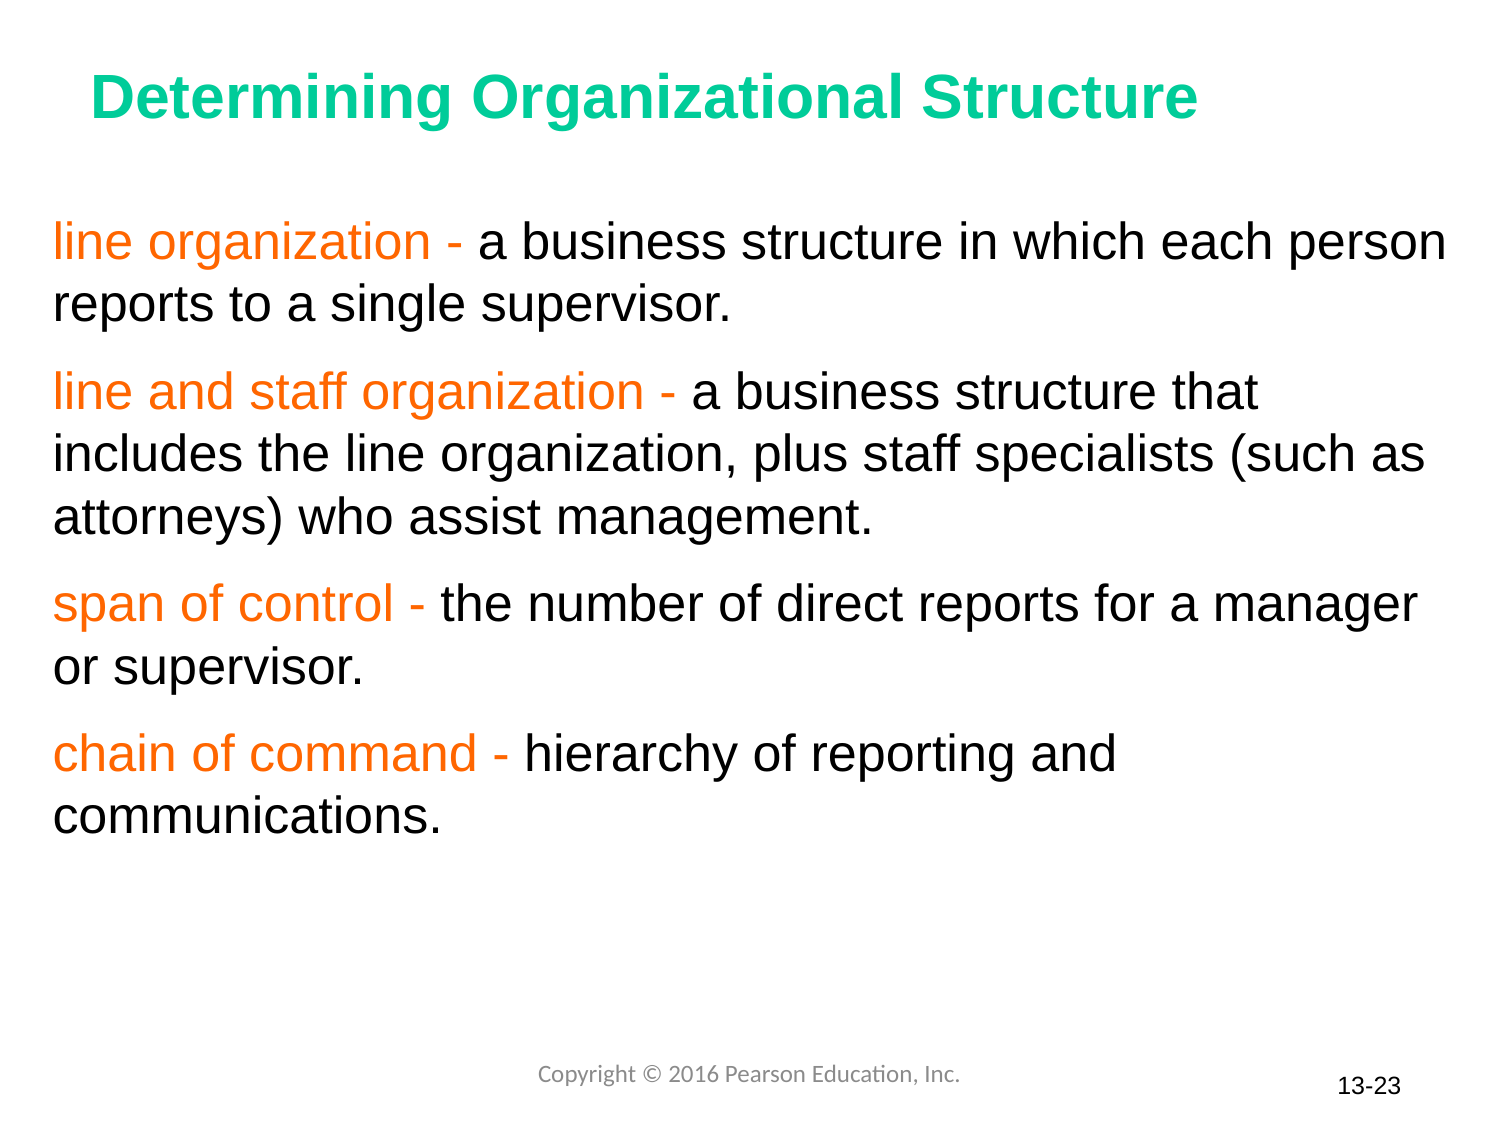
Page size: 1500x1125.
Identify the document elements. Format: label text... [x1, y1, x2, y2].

list line organization - a business structure in which each person reports to a single supervisor. line and staff organization - a business structure that includes the line organization, plus staff specialists (such as attorneys) who assist management. span of control - the number of direct reports for a manager or supervisor. chain of command - hierarchy of reporting and communications. [37, 200, 1475, 943]
title Determining Organizational Structure [75, 0, 1425, 188]
footer Copyright © 2016 Pearson Education, Inc. [512, 1042, 988, 1103]
